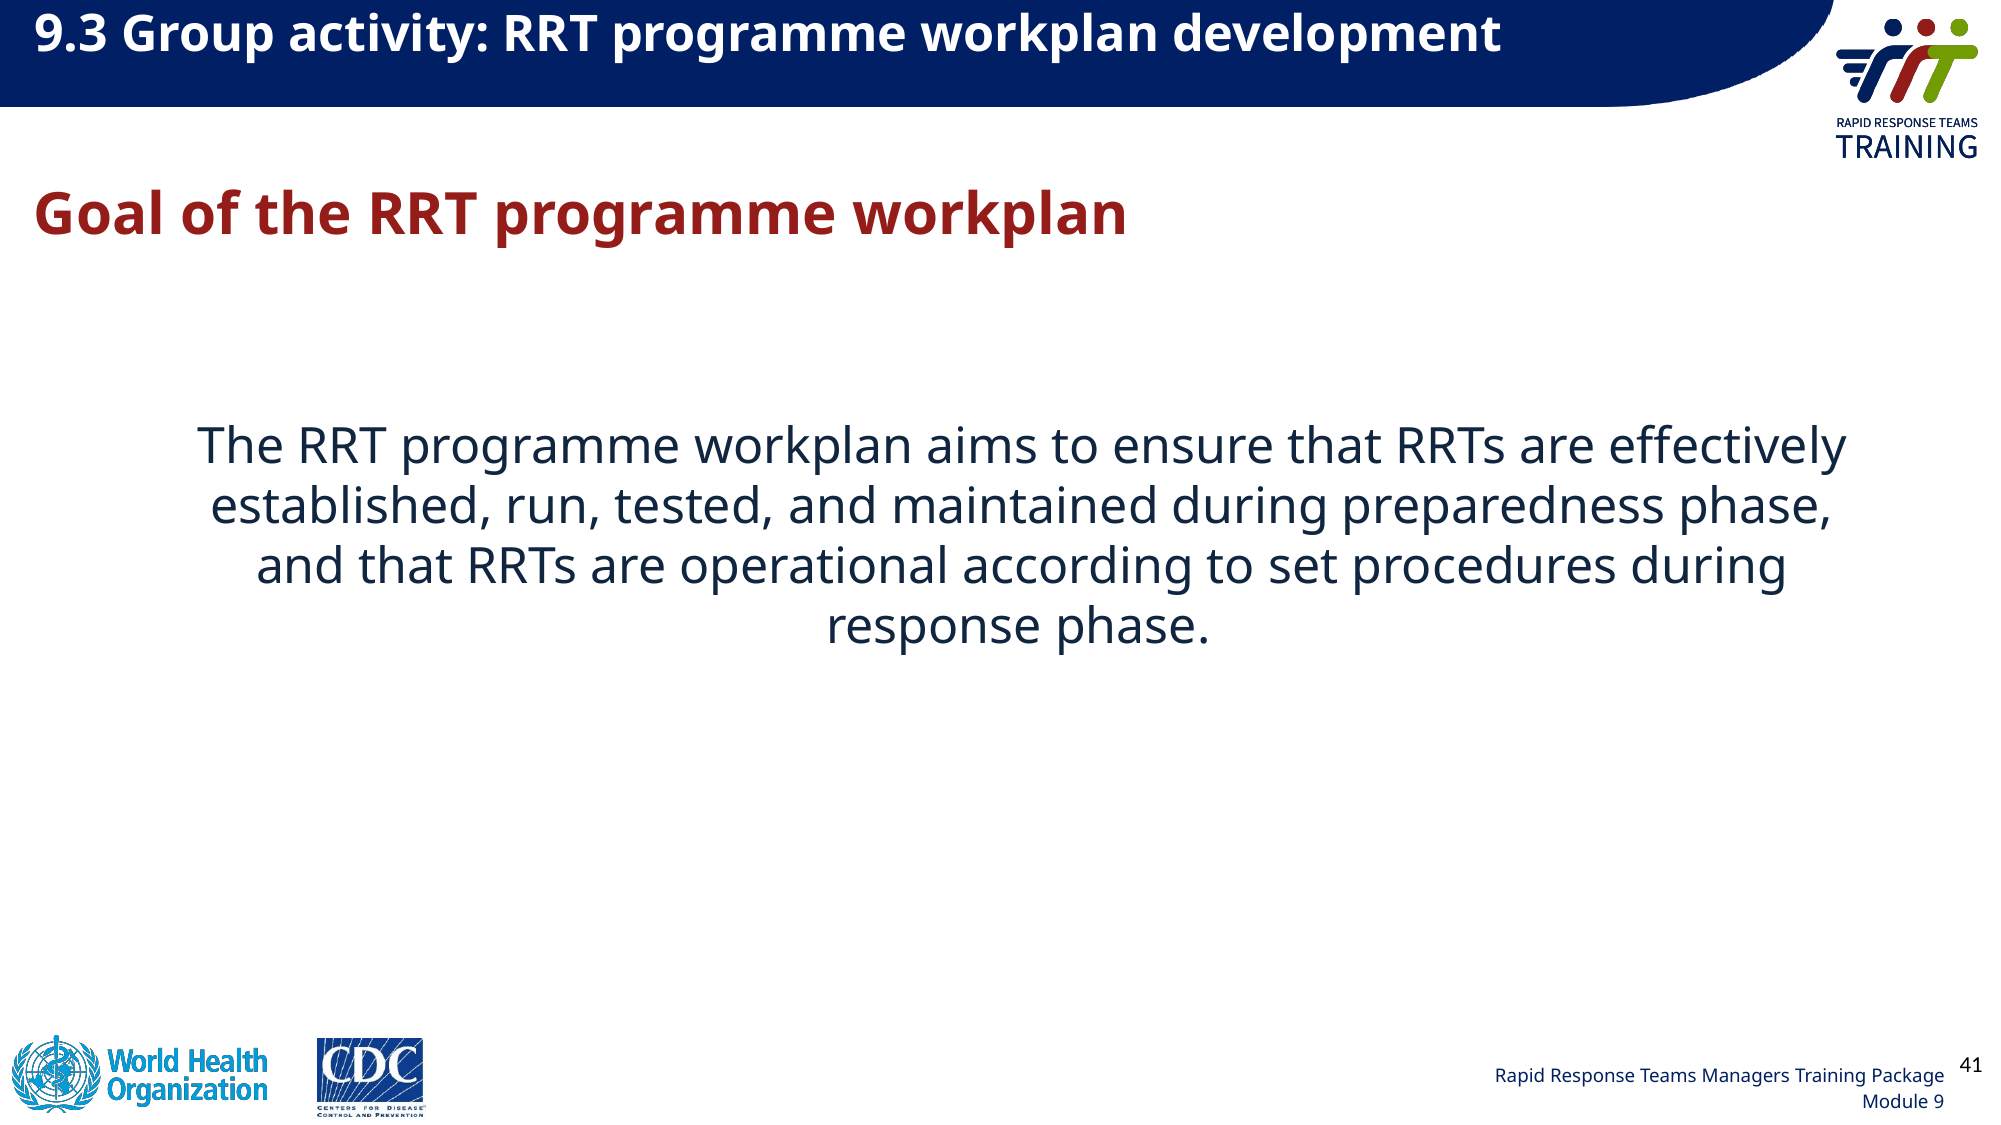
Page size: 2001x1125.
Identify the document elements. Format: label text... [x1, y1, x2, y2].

text_box 9.3 Group activity: RRT programme workplan development [26, 0, 1747, 101]
picture [12, 1035, 54, 1068]
picture [36, 1088, 78, 1105]
list Goal of the RRT programme workplan [25, 168, 1761, 259]
picture [59, 1035, 267, 1113]
picture [317, 1038, 426, 1117]
picture [24, 1054, 36, 1087]
picture [0, 0, 1978, 167]
picture [50, 1108, 62, 1113]
picture [22, 1062, 26, 1077]
text_box The RRT programme workplan aims to ensure that RRTs are effectively established, run, tested, and maintained during preparedness phase, and that RRTs are operational according to set procedures during response phase. [176, 405, 1869, 862]
picture [40, 1062, 47, 1070]
slide_number 41 [1929, 1041, 1998, 1095]
picture [12, 1083, 48, 1113]
picture [71, 1053, 90, 1091]
picture [46, 1056, 54, 1062]
picture [30, 1083, 37, 1091]
picture [34, 1054, 43, 1078]
